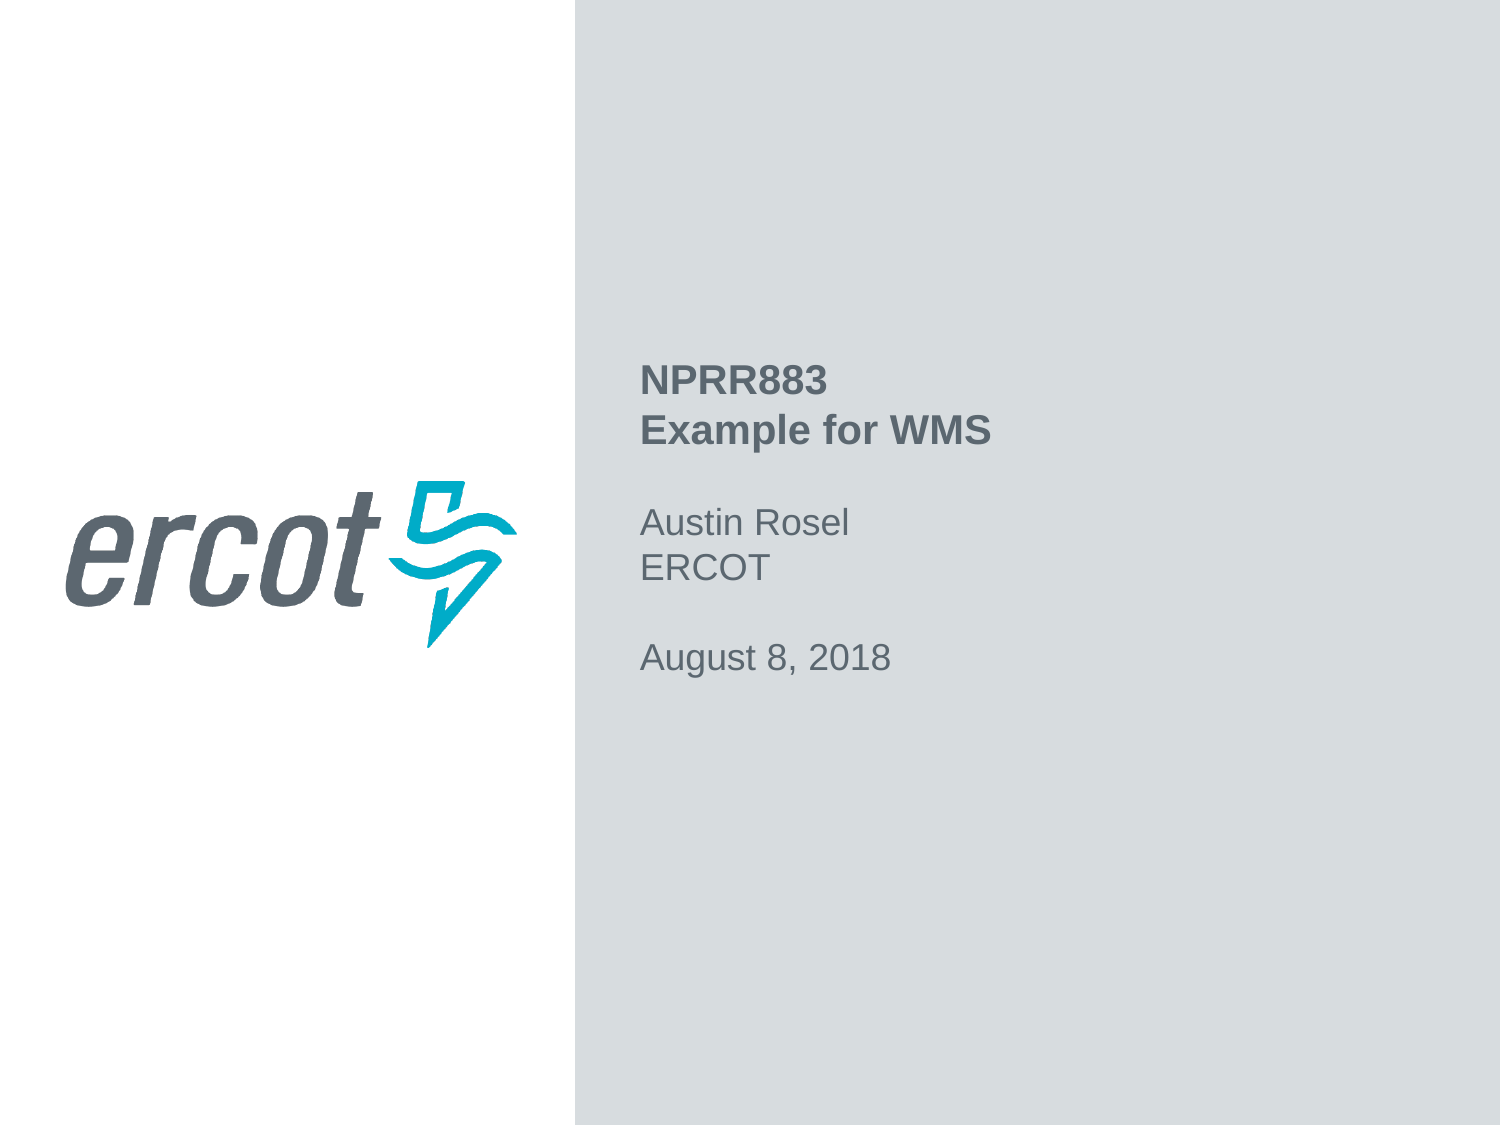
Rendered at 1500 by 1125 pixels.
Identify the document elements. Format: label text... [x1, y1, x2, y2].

picture [56, 471, 525, 654]
text_box NPRR883 Example for WMS Austin Rosel ERCOT August 8, 2018 [624, 345, 1500, 686]
